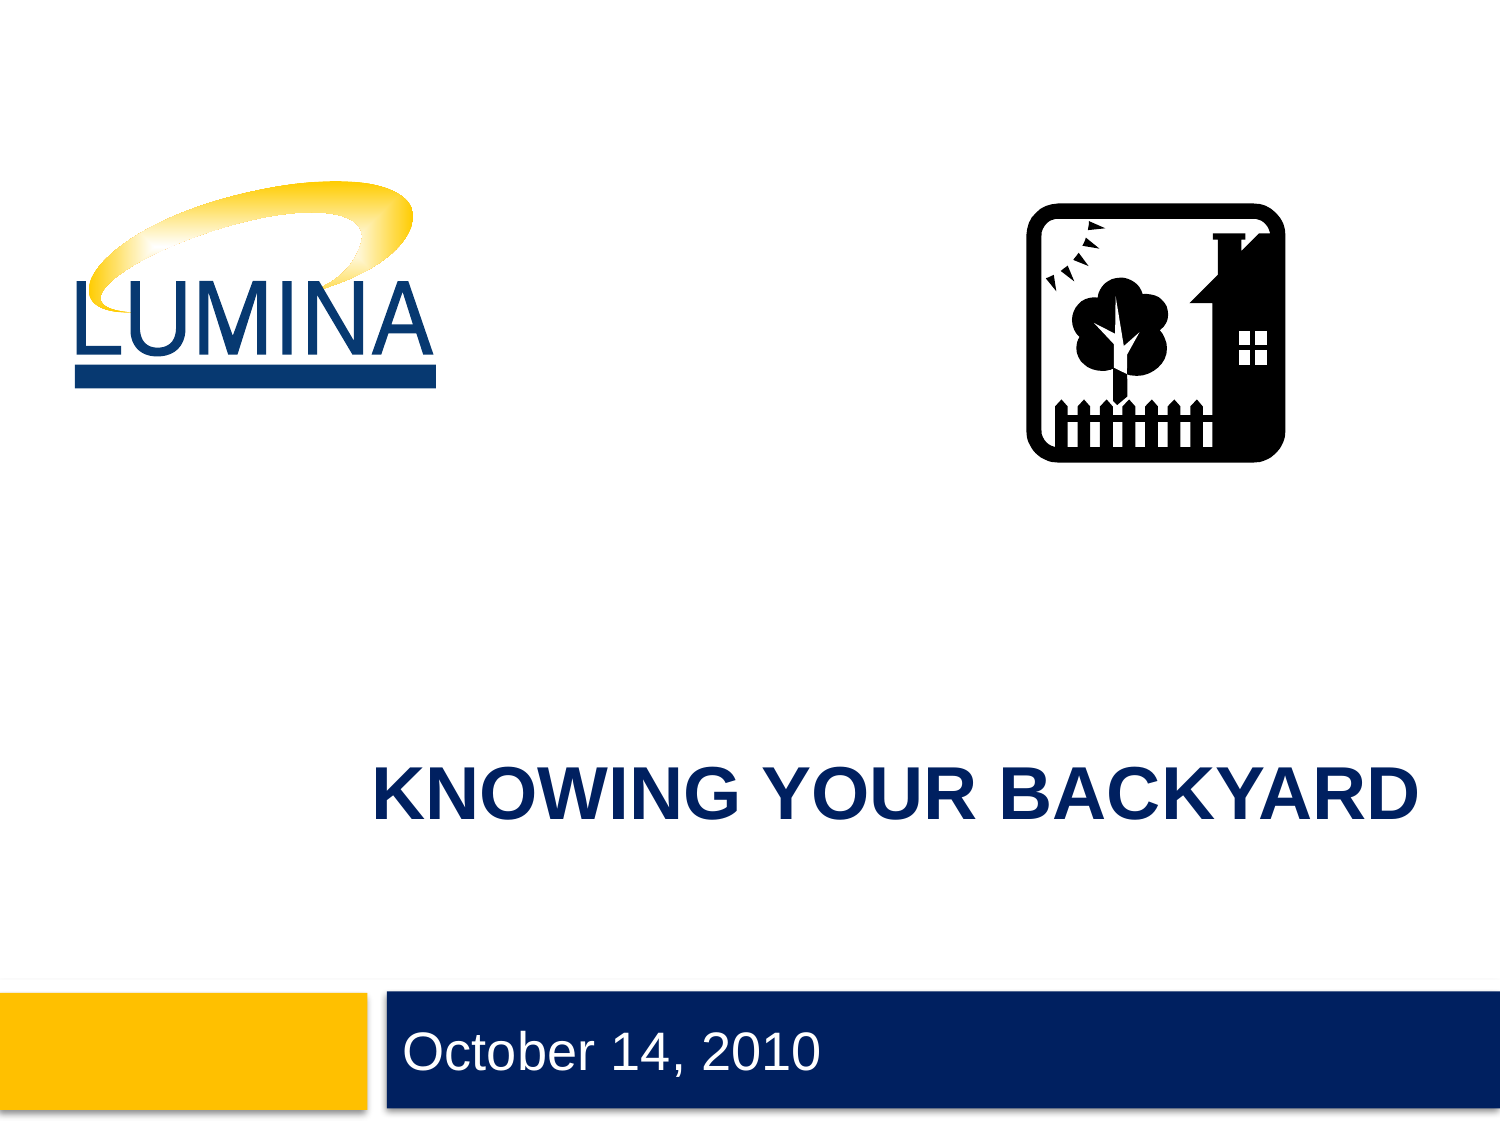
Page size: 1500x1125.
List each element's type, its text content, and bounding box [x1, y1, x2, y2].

subtitle October 14, 2010 [387, 992, 1488, 1106]
picture [1025, 203, 1286, 463]
title KNOWING YOUR BACKYARD [356, 662, 1451, 963]
